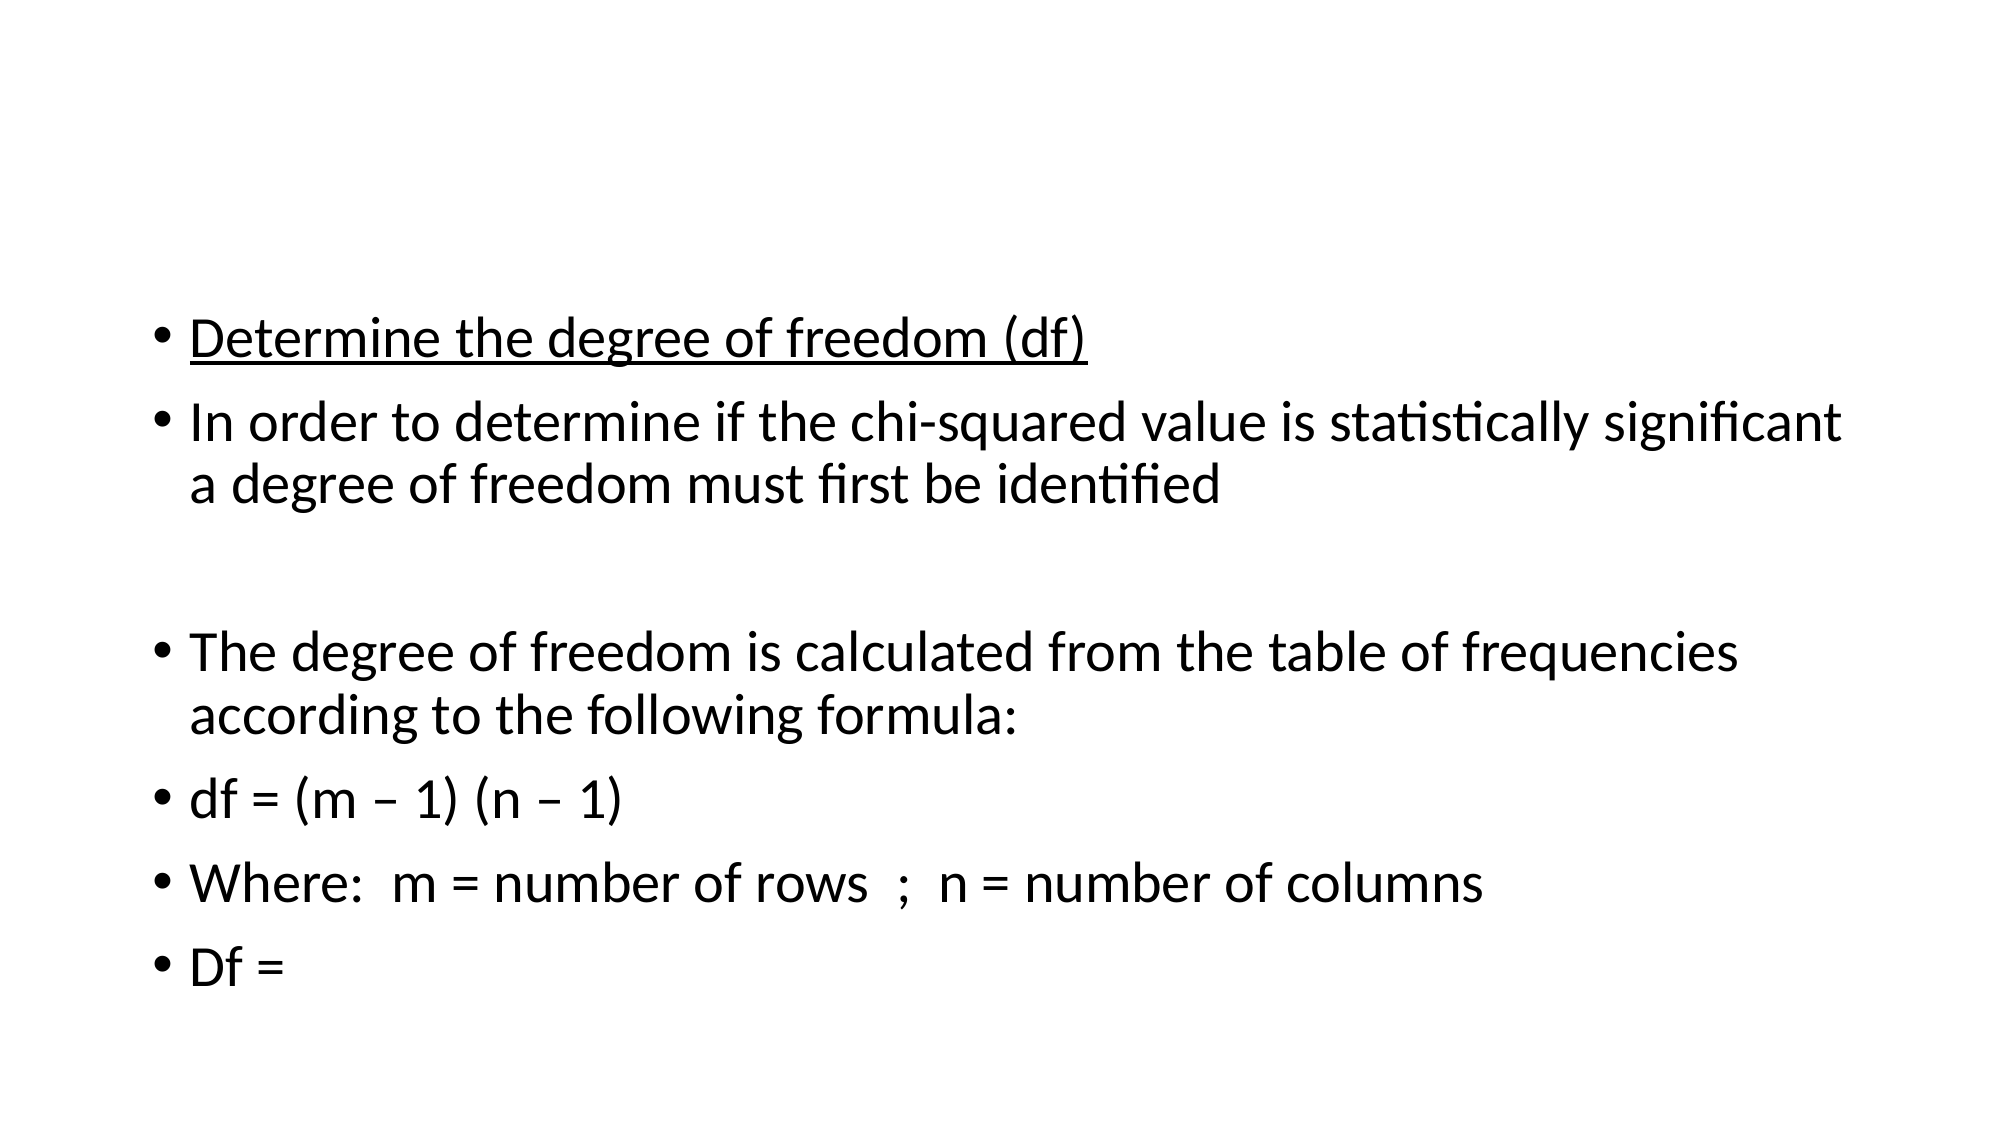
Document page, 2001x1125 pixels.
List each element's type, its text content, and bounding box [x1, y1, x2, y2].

list Determine the degree of freedom (df) In order to determine if the chi-squared value is statistically significant a degree of freedom must first be identified The degree of freedom is calculated from the table of frequencies according to the following formula: df = (m – 1) (n – 1) Where: m = number of rows ; n = number of columns Df = [137, 299, 1863, 1014]
